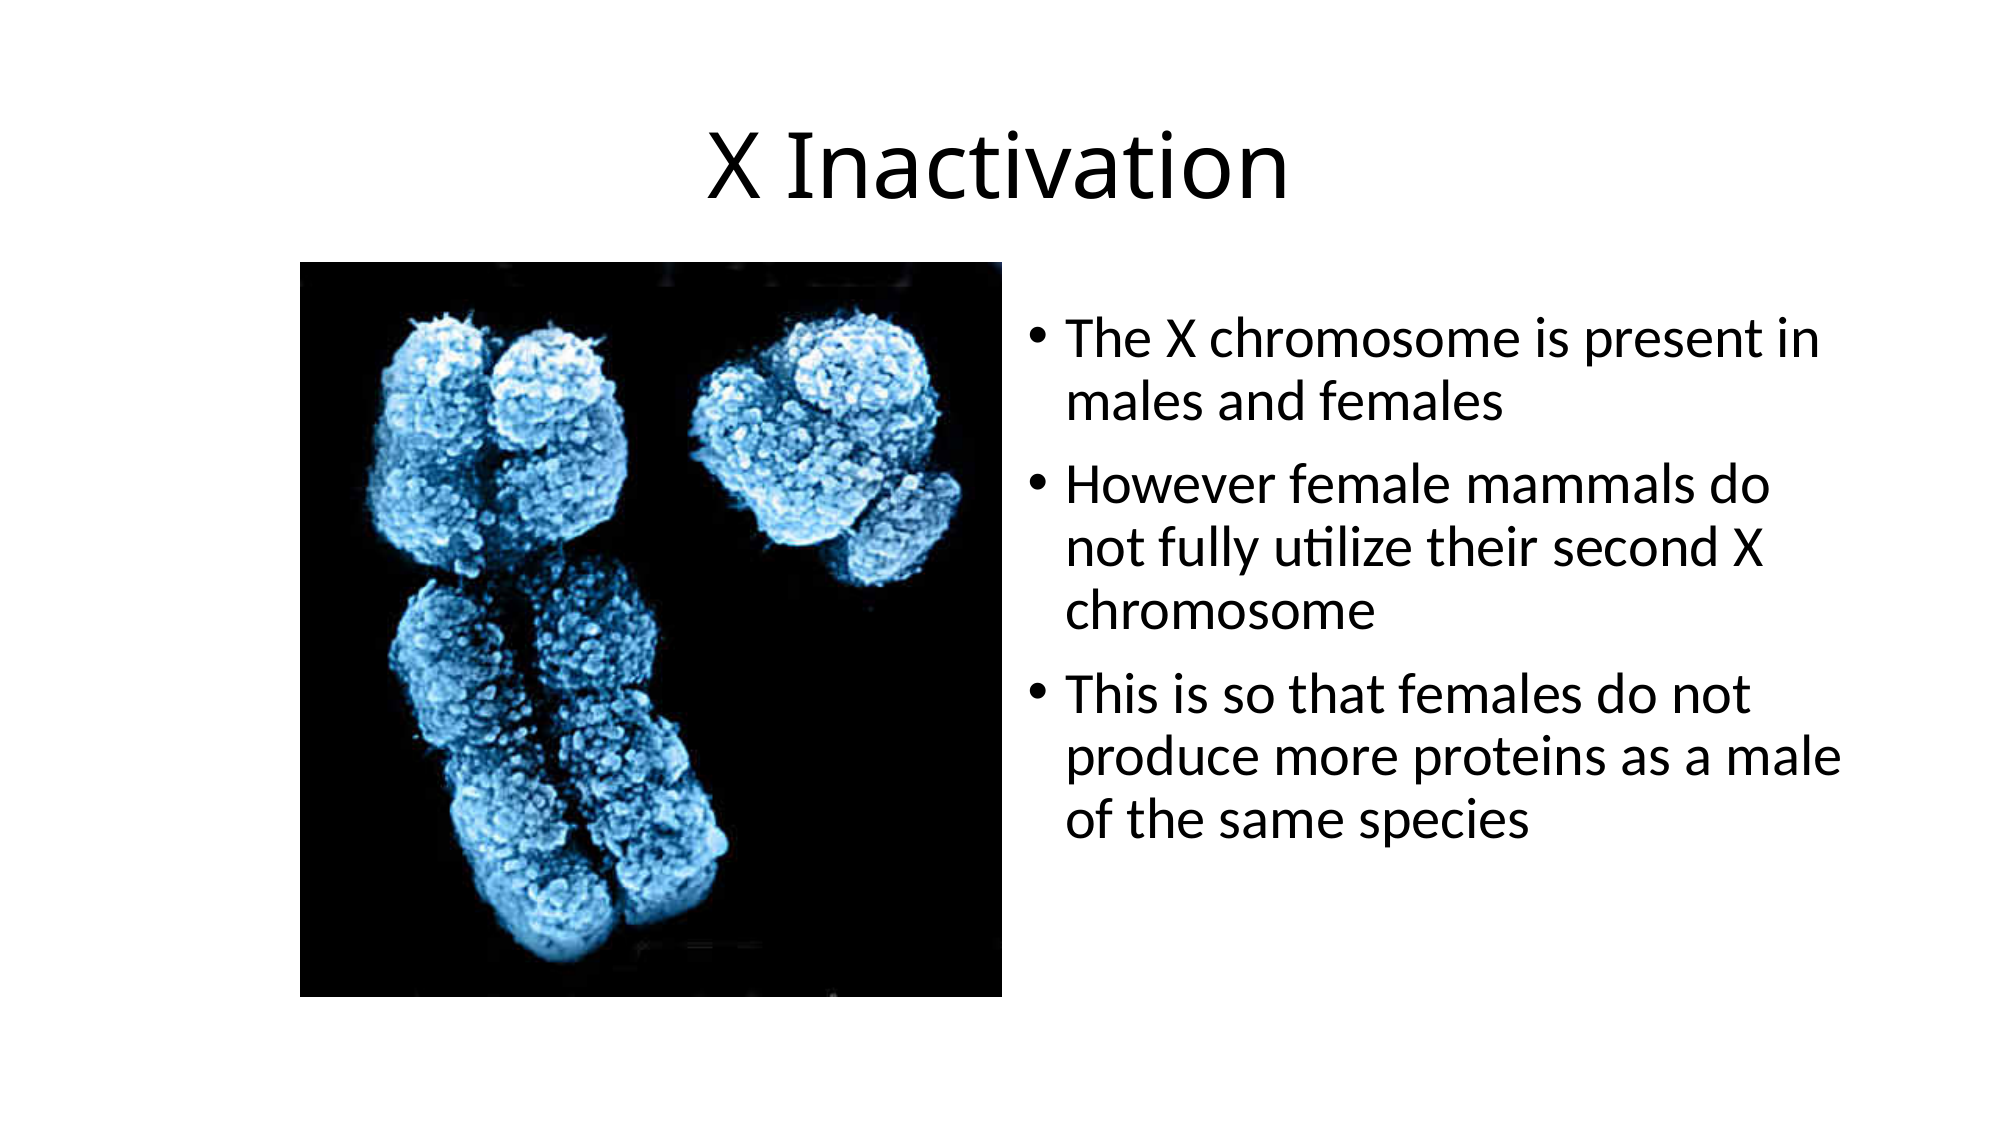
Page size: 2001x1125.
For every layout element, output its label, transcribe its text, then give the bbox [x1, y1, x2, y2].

title X Inactivation [137, 59, 1863, 278]
picture [299, 262, 1002, 997]
list The X chromosome is present in males and females However female mammals do not fully utilize their second X chromosome This is so that females do not produce more proteins as a male of the same species [1012, 299, 1863, 1014]
